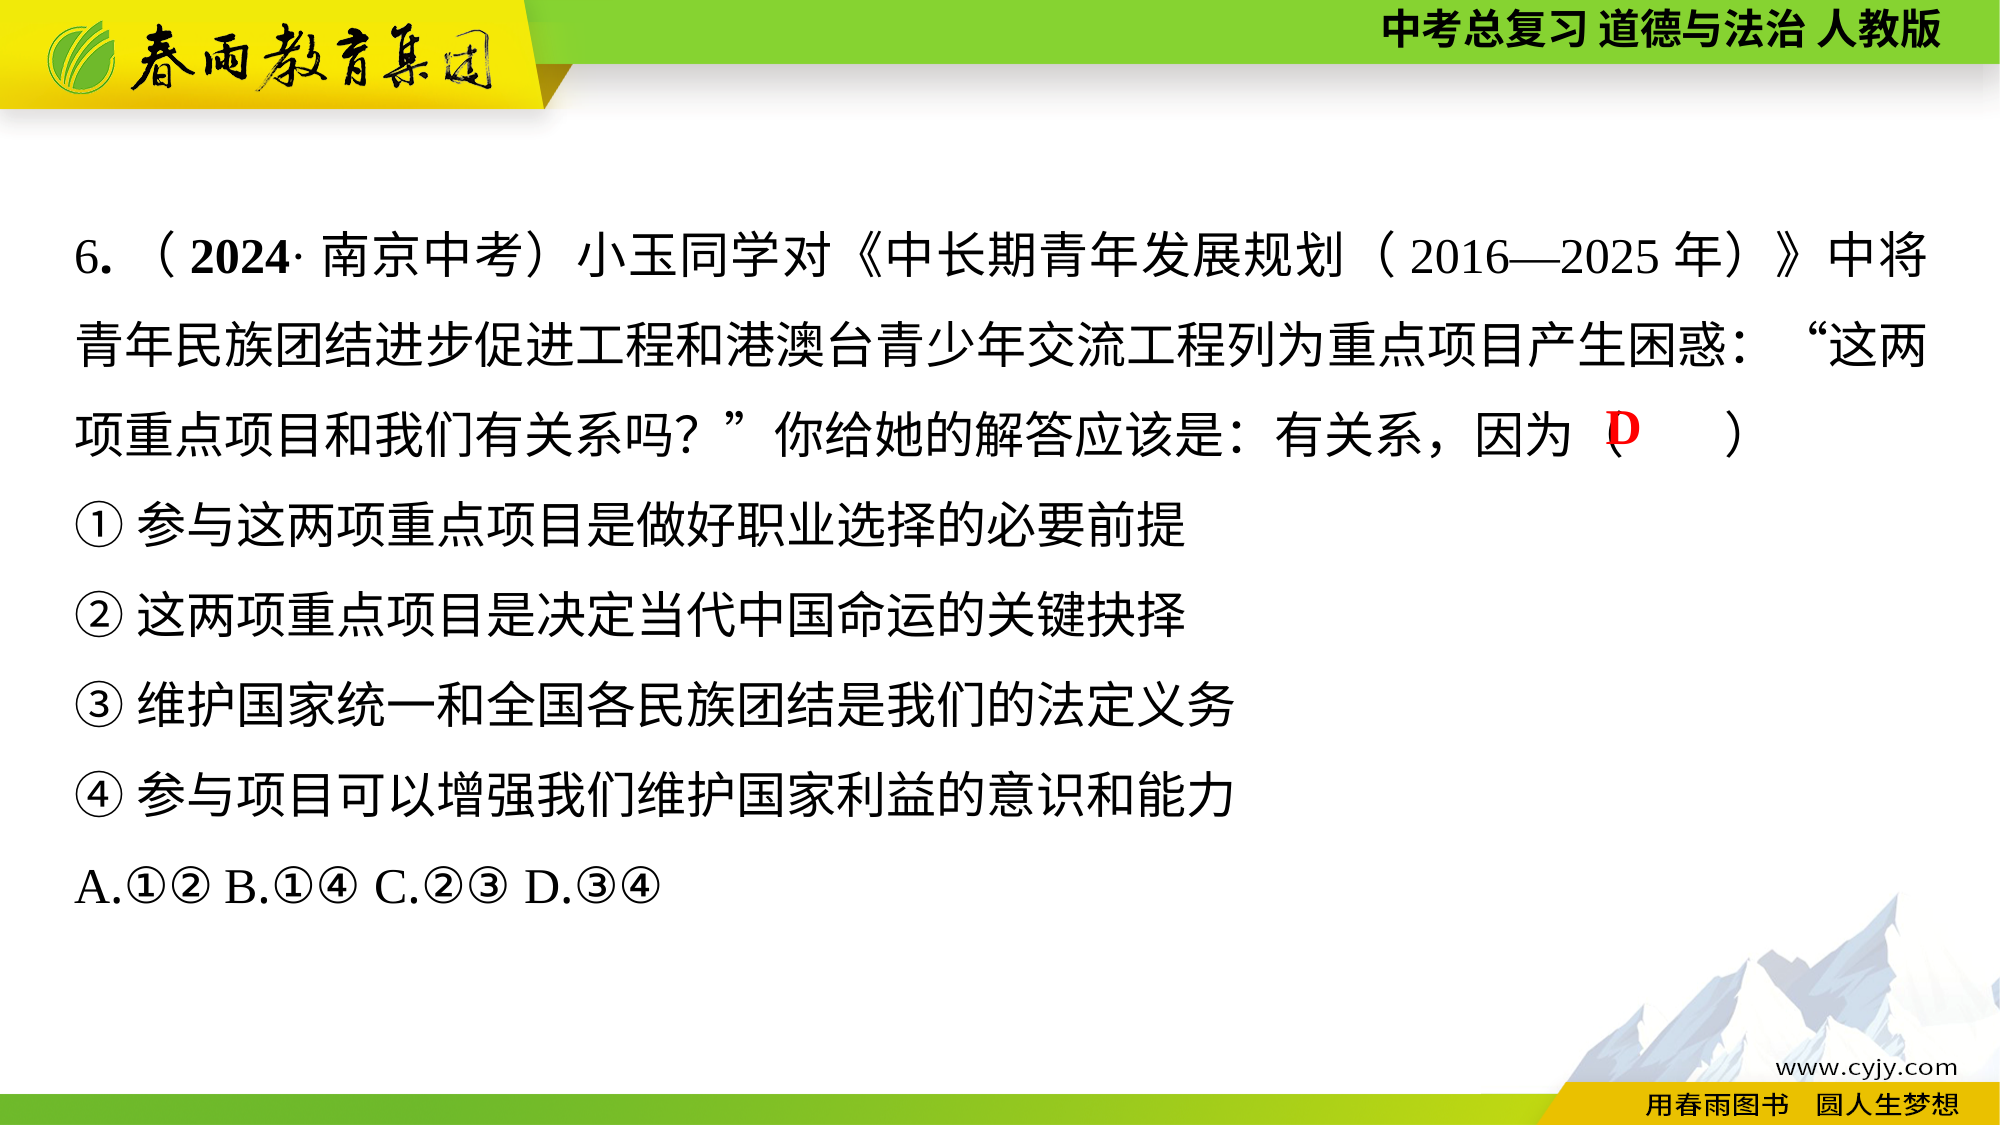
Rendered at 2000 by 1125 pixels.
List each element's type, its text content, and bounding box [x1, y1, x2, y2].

picture [0, 0, 2000, 1125]
list 6.（2024·南京中考）小玉同学对《中长期青年发展规划（2016—2025年）》中将青年民族团结进步促进工程和港澳台青少年交流工程列为重点项目产生困惑：“这两项重点项目和我们有关系吗？”你给她的解答应该是：有关系，因为（ ） ①参与这两项重点项目是做好职业选择的必要前提 ②这两项重点项目是决定当代中国命运的关键抉择 ③维护国家统一和全国各民族团结是我们的法定义务 ④参与项目可以增强我们维护国家利益的意识和能力 A.①② B.①④ C.②③ D.③④ [59, 186, 1944, 917]
text_box D [1590, 387, 1657, 462]
